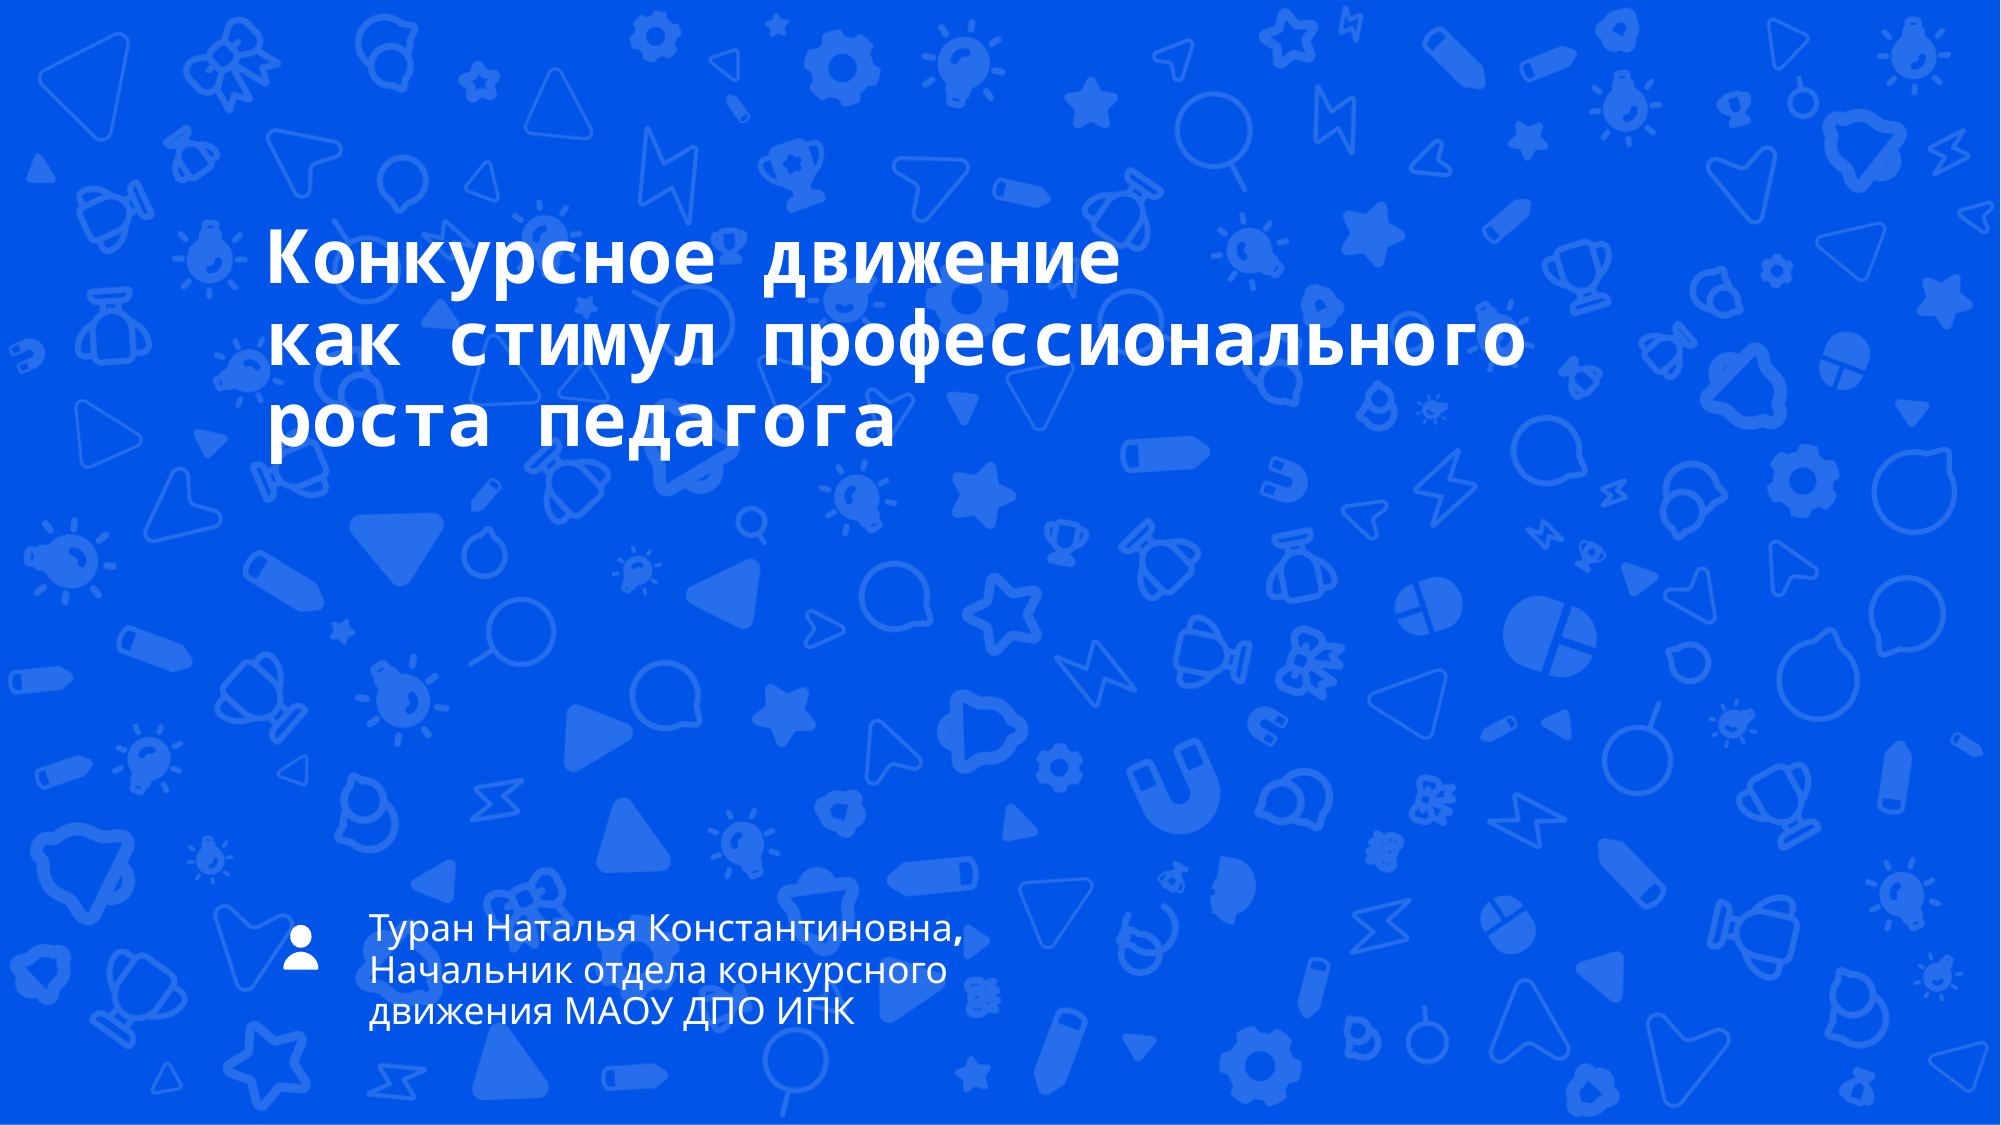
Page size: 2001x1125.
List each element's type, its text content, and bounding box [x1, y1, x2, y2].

text_box Туран Наталья Константиновна, Начальник отдела конкурсного движения МАОУ ДПО ИПК [354, 899, 1145, 1040]
picture [0, 0, 2001, 1125]
text_box Конкурсное движение как стимул профессионального роста педагога [252, 210, 1663, 469]
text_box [282, 924, 319, 971]
